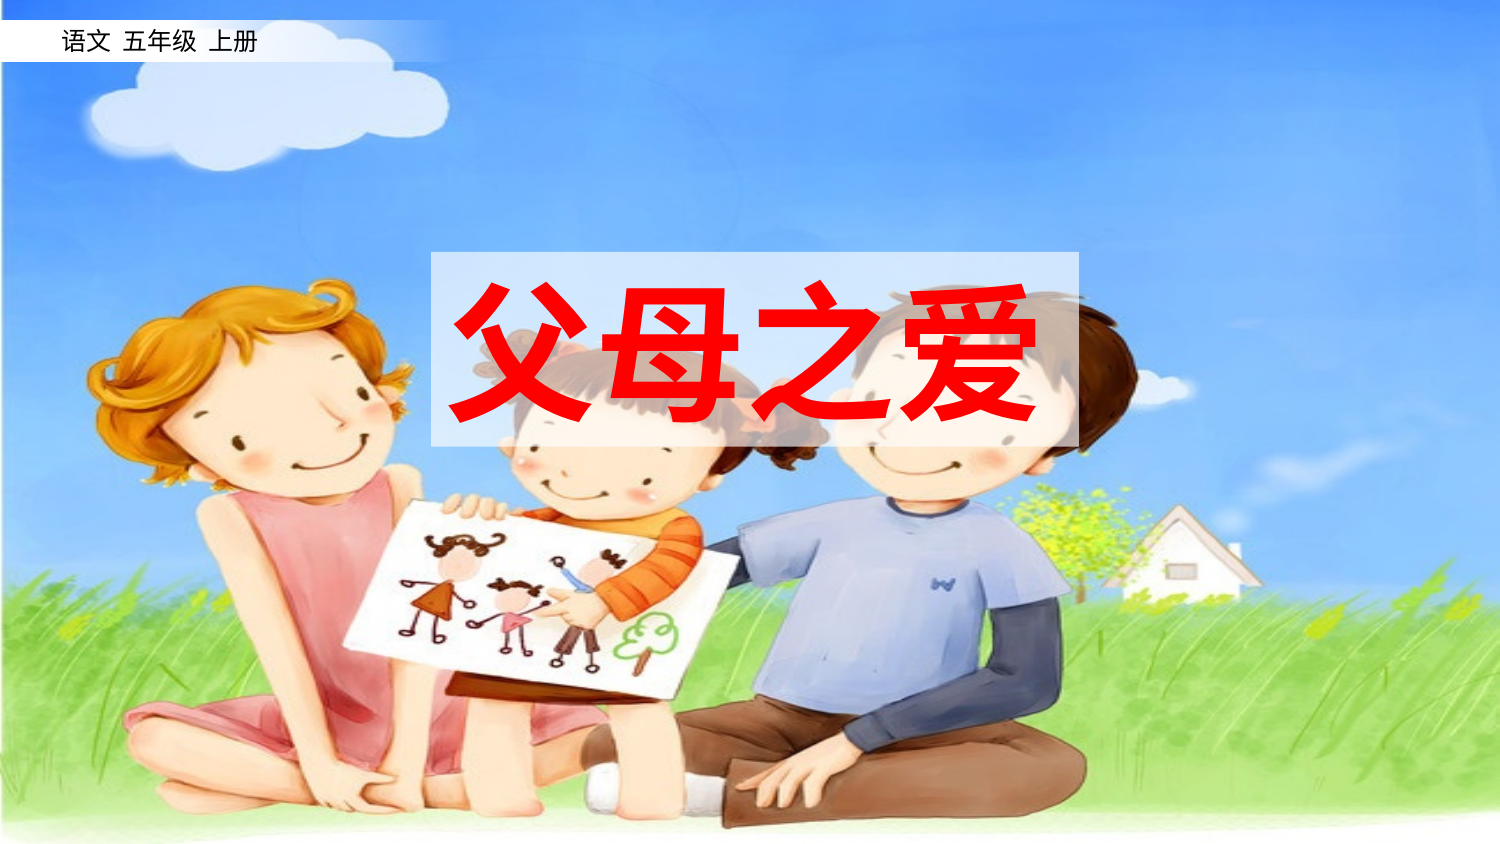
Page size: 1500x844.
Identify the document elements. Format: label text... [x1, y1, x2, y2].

text_box 父母之爱 [431, 251, 1079, 447]
text_box [0, 18, 457, 64]
picture [0, 0, 1500, 844]
text_box 语文 五年级 上册 [30, 18, 274, 63]
